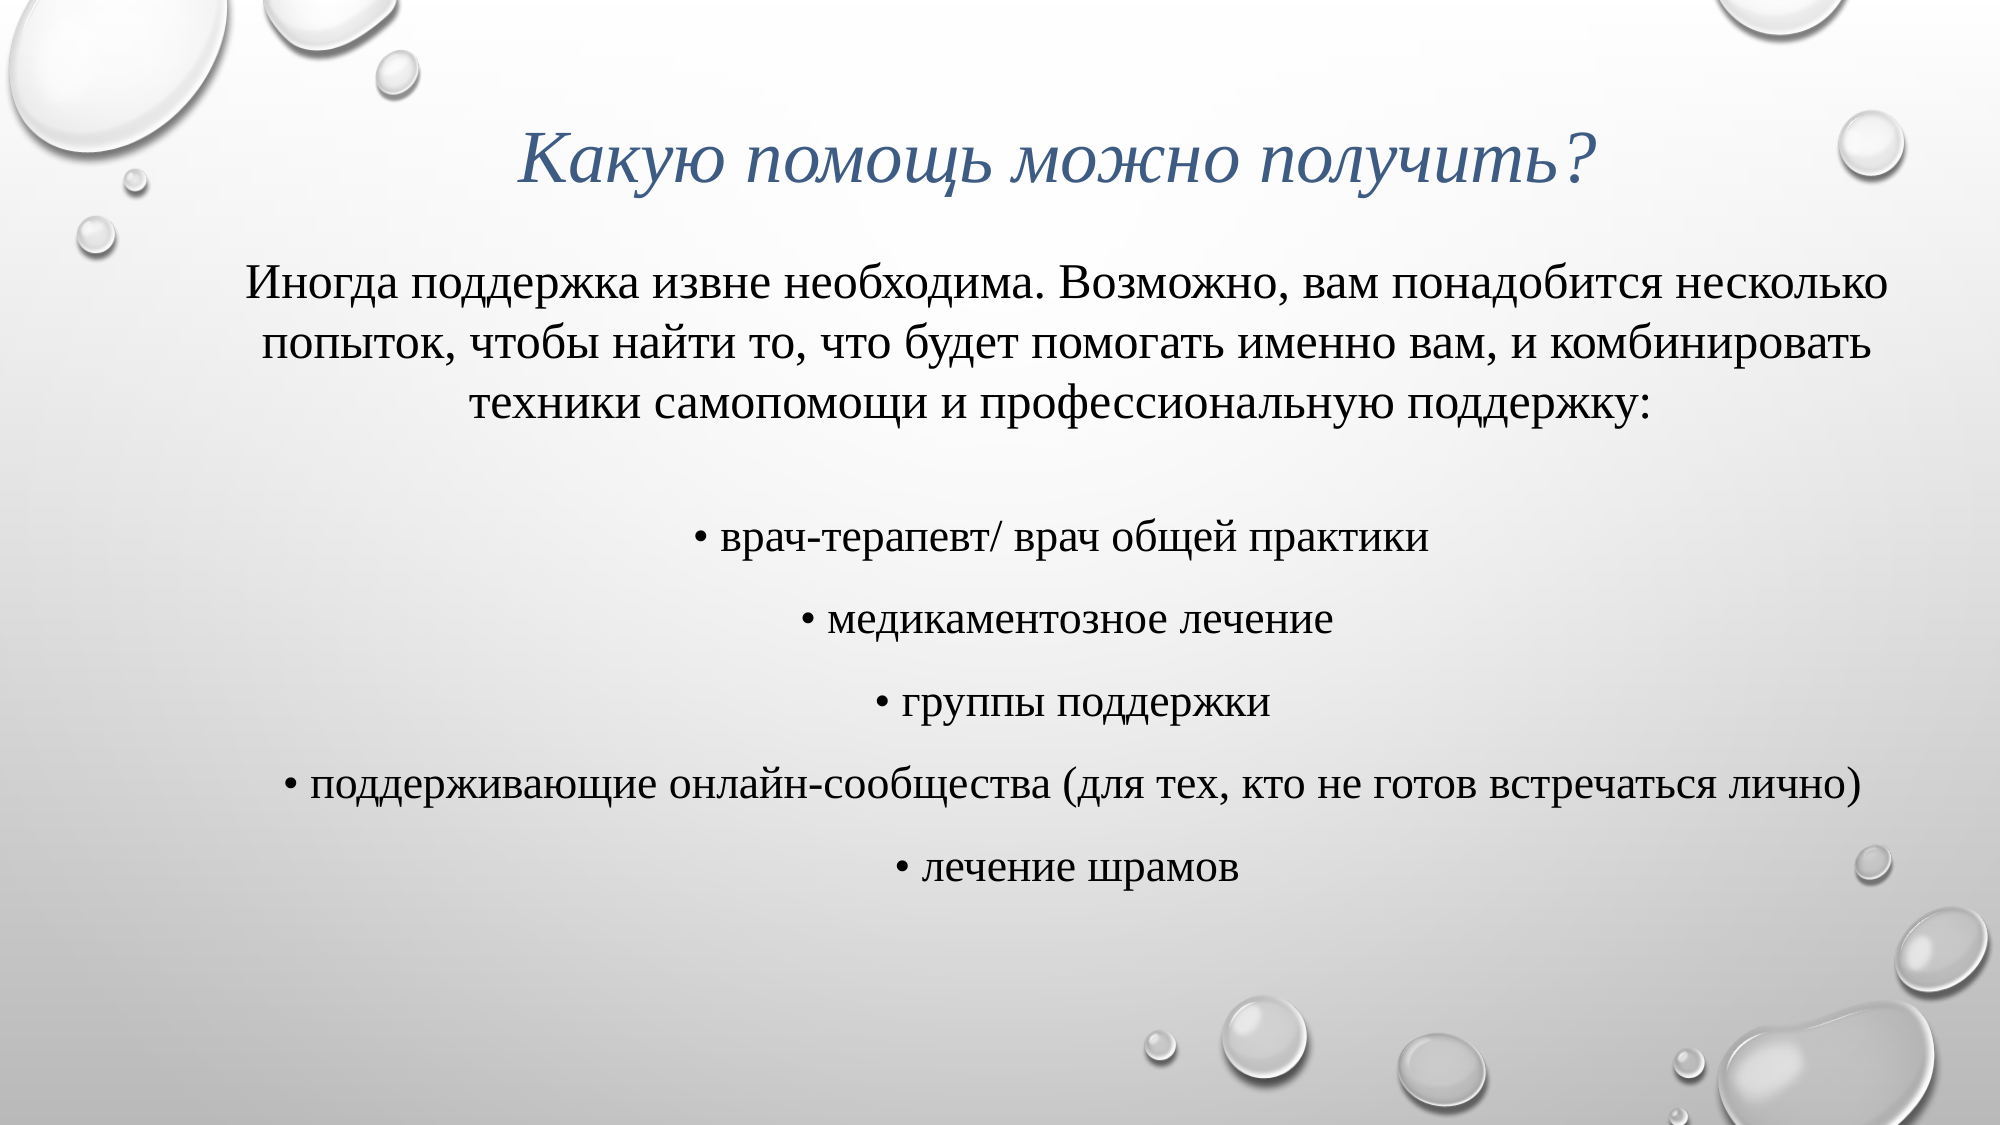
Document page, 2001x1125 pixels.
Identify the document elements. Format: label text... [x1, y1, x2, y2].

picture [0, 0, 2000, 1125]
text_box Какую помощь можно получить? Иногда поддержка извне необходима. Возможно, вам понадобится несколько попыток, чтобы найти то, что будет помогать именно вам, и комбинировать техники самопомощи и профессиональную поддержку: • врач-терапевт/ врач общей практики • медикаментозное лечение • группы поддержки • поддерживающие онлайн-сообщества (для тех, кто не готов встречаться лично) • лечение шрамов [220, 100, 1914, 898]
